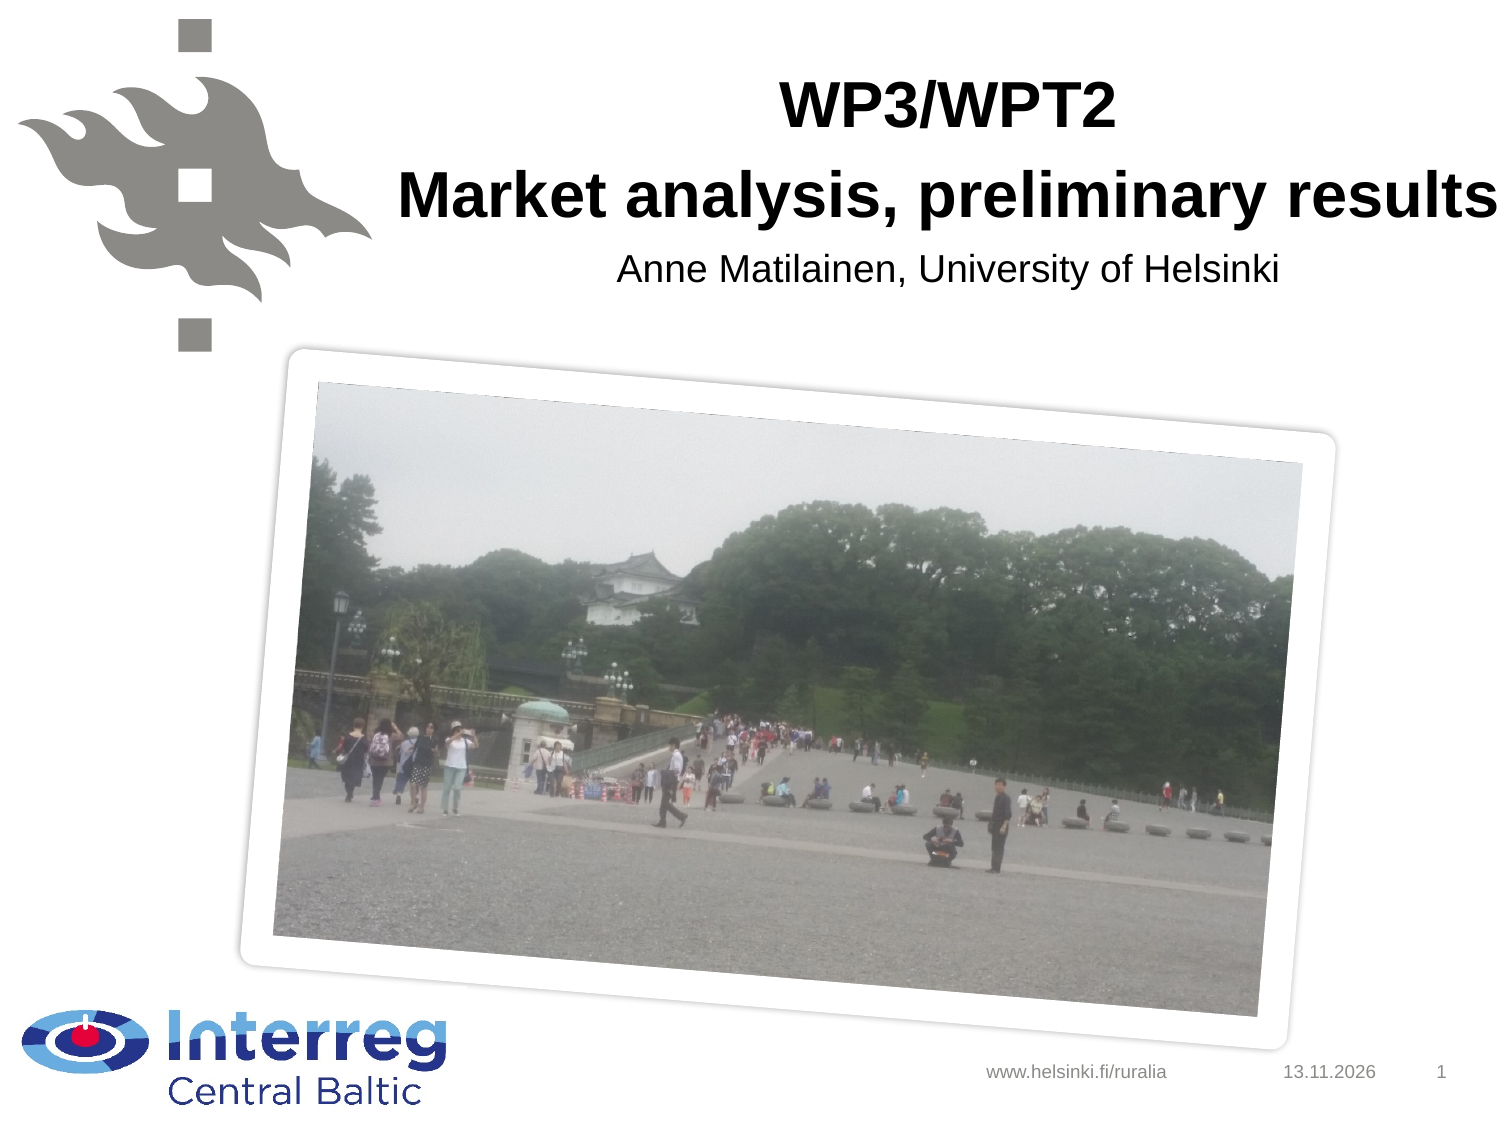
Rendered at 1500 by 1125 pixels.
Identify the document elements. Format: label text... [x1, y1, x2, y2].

picture [274, 382, 1303, 1016]
slide_number 1 [1376, 1011, 1447, 1083]
title [366, 320, 1370, 728]
picture [0, 985, 467, 1125]
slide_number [1230, 1011, 1376, 1083]
subtitle WP3/WPT2 Market analysis, preliminary results Anne Matilainen, University of Helsinki [396, 62, 1500, 346]
